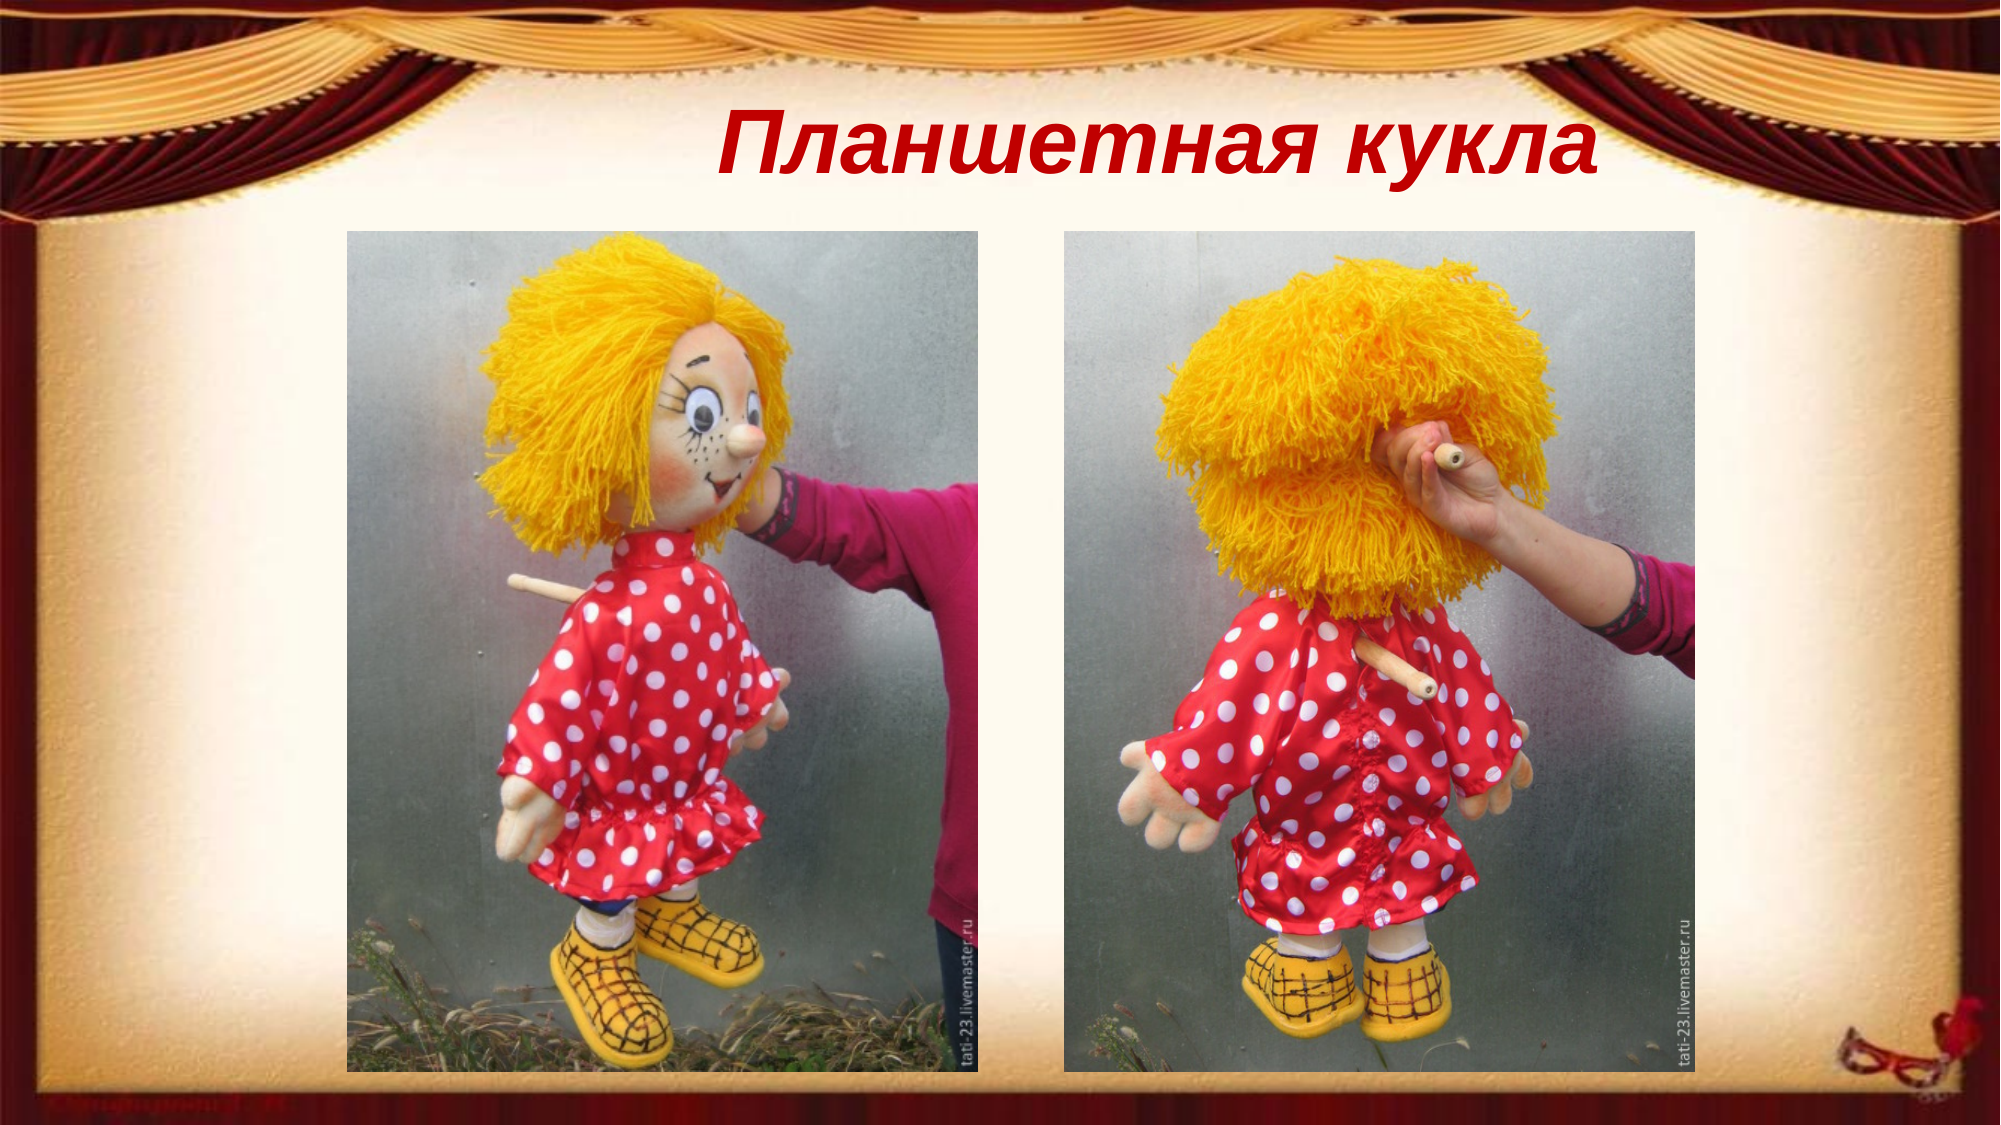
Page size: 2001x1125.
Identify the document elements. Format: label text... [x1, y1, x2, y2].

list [347, 231, 978, 1072]
picture [0, 0, 2000, 1125]
title Планшетная кукла [227, 55, 1928, 232]
